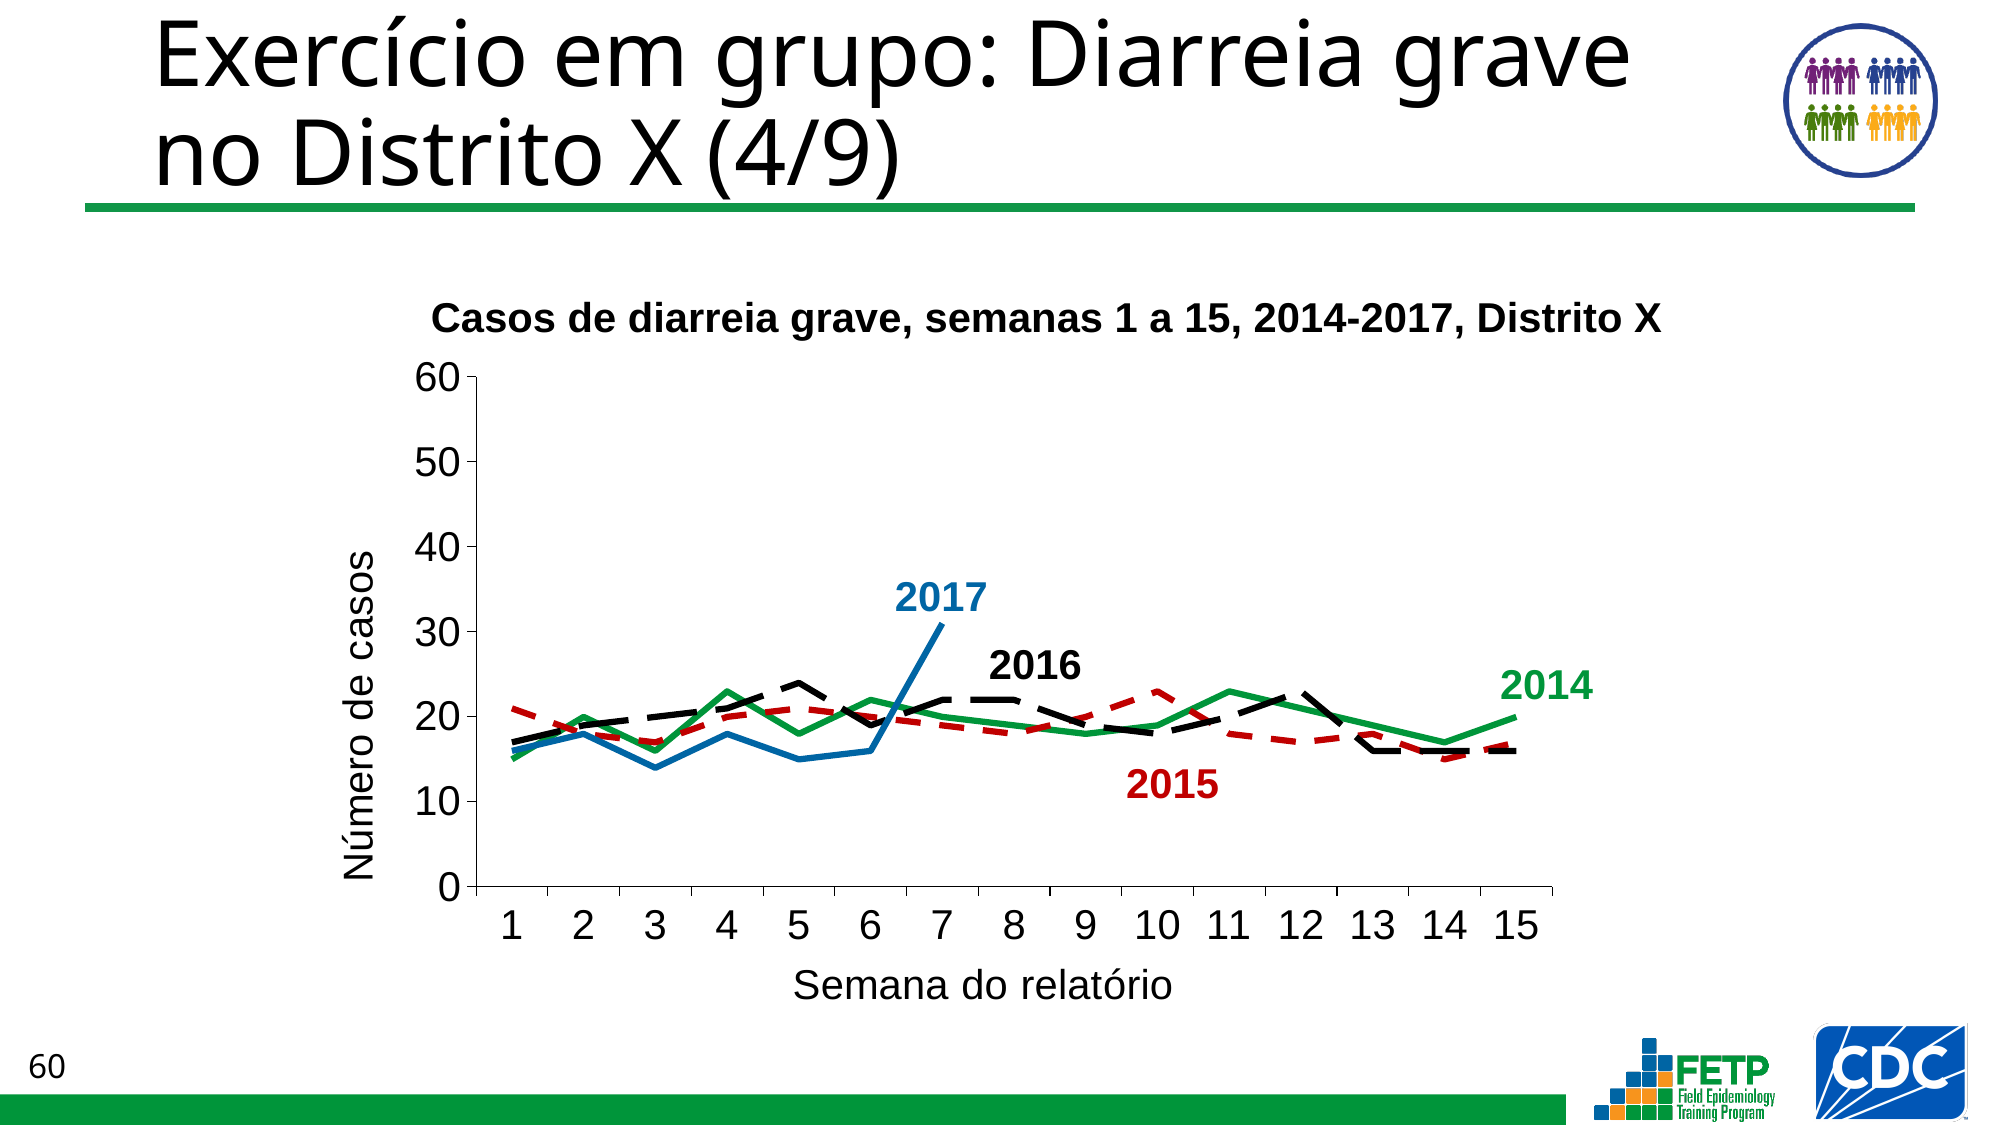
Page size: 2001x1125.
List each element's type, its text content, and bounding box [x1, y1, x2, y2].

text_box Casos de diarreia grave, semanas 1 a 15, 2014-2017, Distrito X [408, 283, 1685, 342]
picture [1783, 23, 1938, 179]
text_box 2014 [1575, 651, 1613, 716]
picture [1813, 1023, 1968, 1122]
chart [299, 346, 1575, 1022]
picture [1594, 1038, 1775, 1122]
title Exercício em grupo: Diarreia grave no Distrito X (4/9) [137, 0, 1738, 207]
